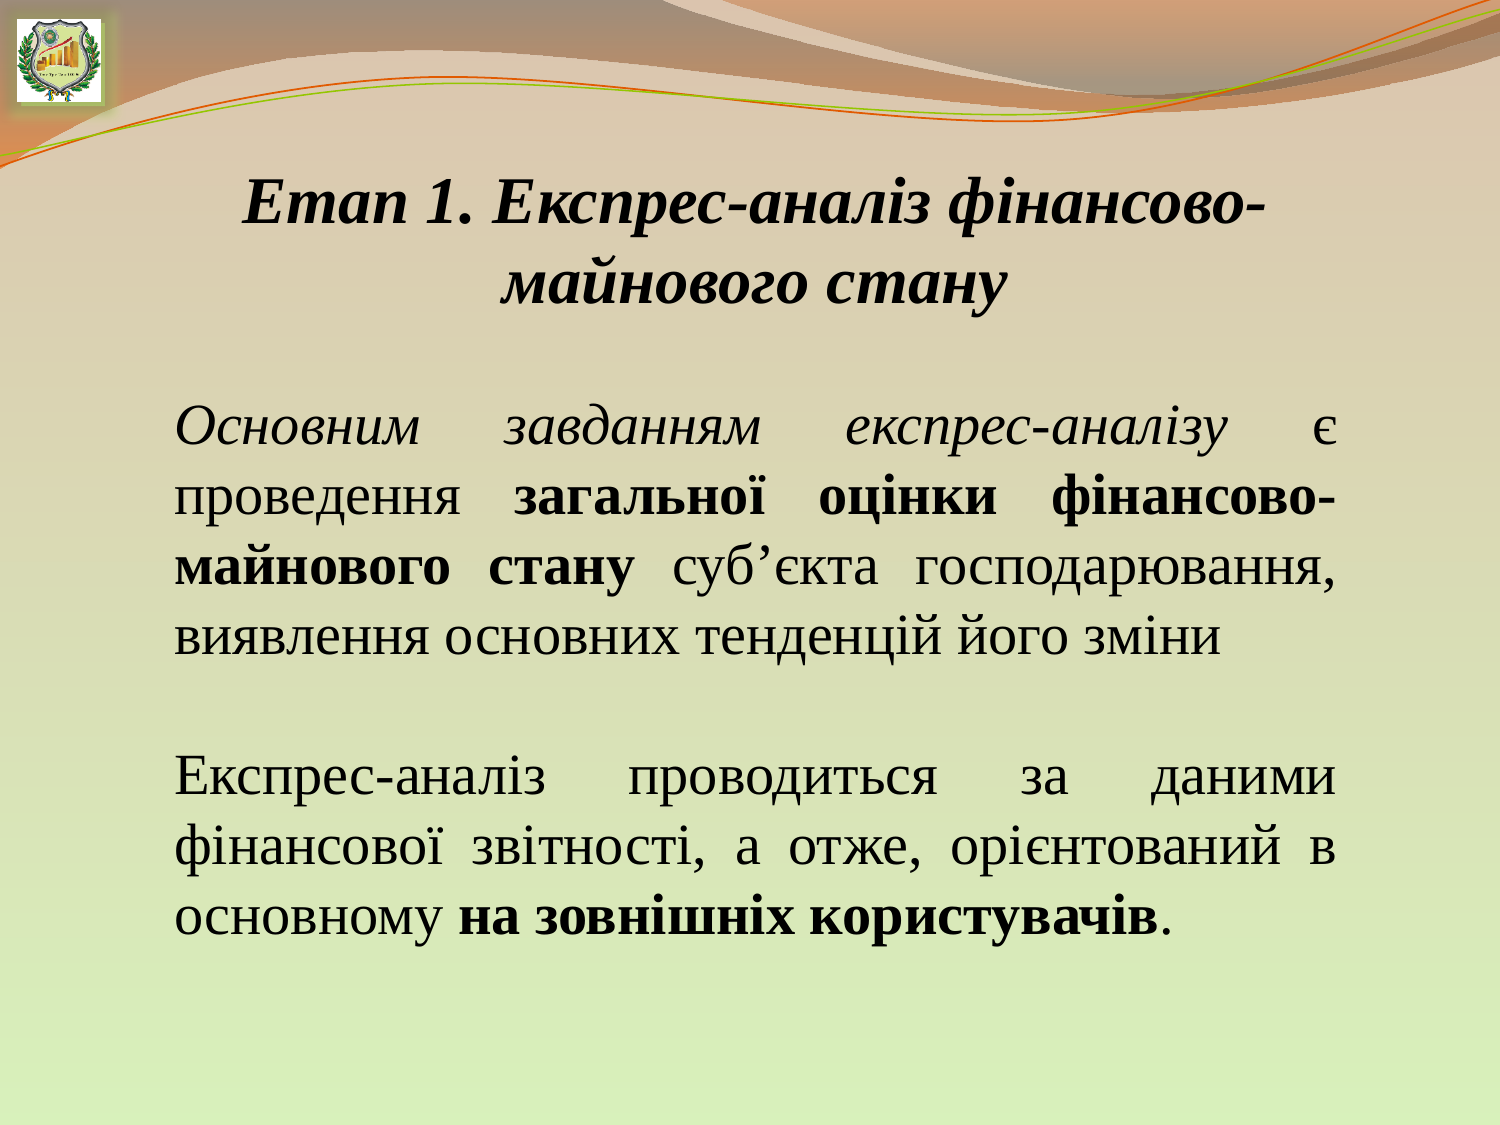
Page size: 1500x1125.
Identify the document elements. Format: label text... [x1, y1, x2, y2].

text_box Етап 1. Експрес-аналіз фінансово-майнового стану Основним завданням експрес-аналізу є проведення загальної оцінки фінансово-майнового стану суб’єкта господарювання, виявлення основних тенденцій його зміни Експрес-аналіз проводиться за даними фінансової звітності, а отже, орієнтований в основному на зовнішніх користувачів. [159, 149, 1353, 954]
picture [17, 18, 101, 102]
